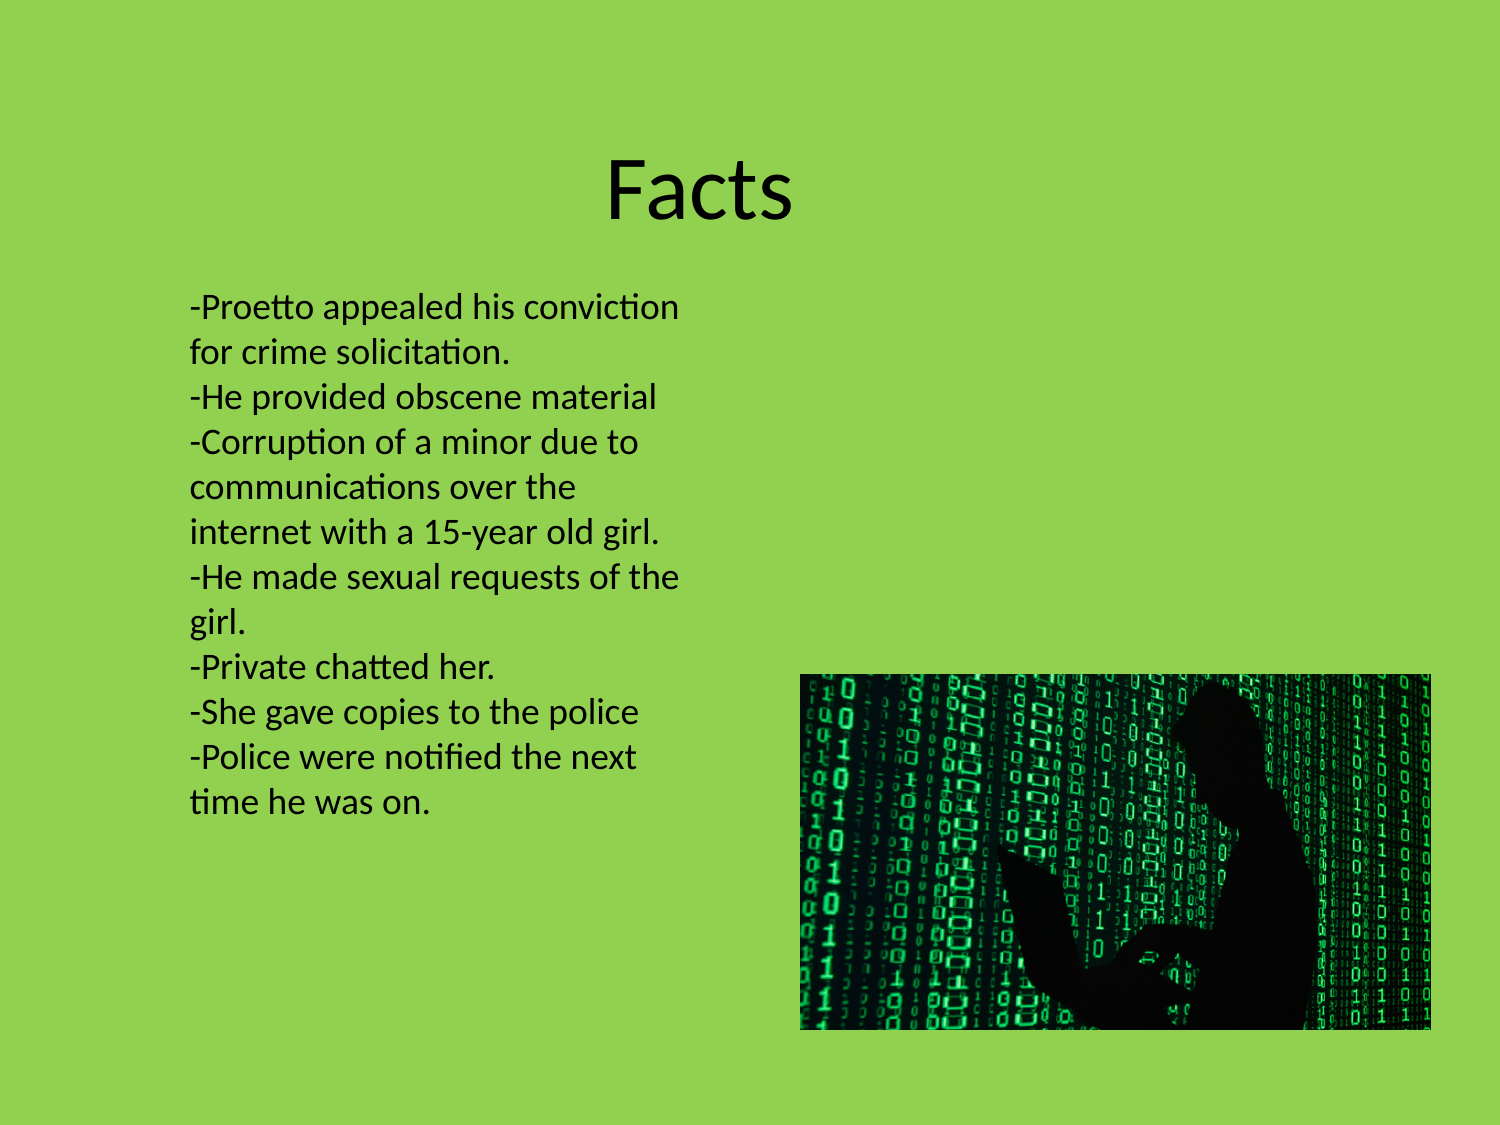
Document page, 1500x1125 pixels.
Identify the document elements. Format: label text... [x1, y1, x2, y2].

text_box -Proetto appealed his conviction for crime solicitation. -He provided obscene material -Corruption of a minor due to communications over the internet with a 15-year old girl. -He made sexual requests of the girl. -Private chatted her. -She gave copies to the police -Police were notified the next time he was on. [174, 274, 700, 830]
title Facts [62, 62, 1338, 304]
picture [799, 674, 1431, 1030]
